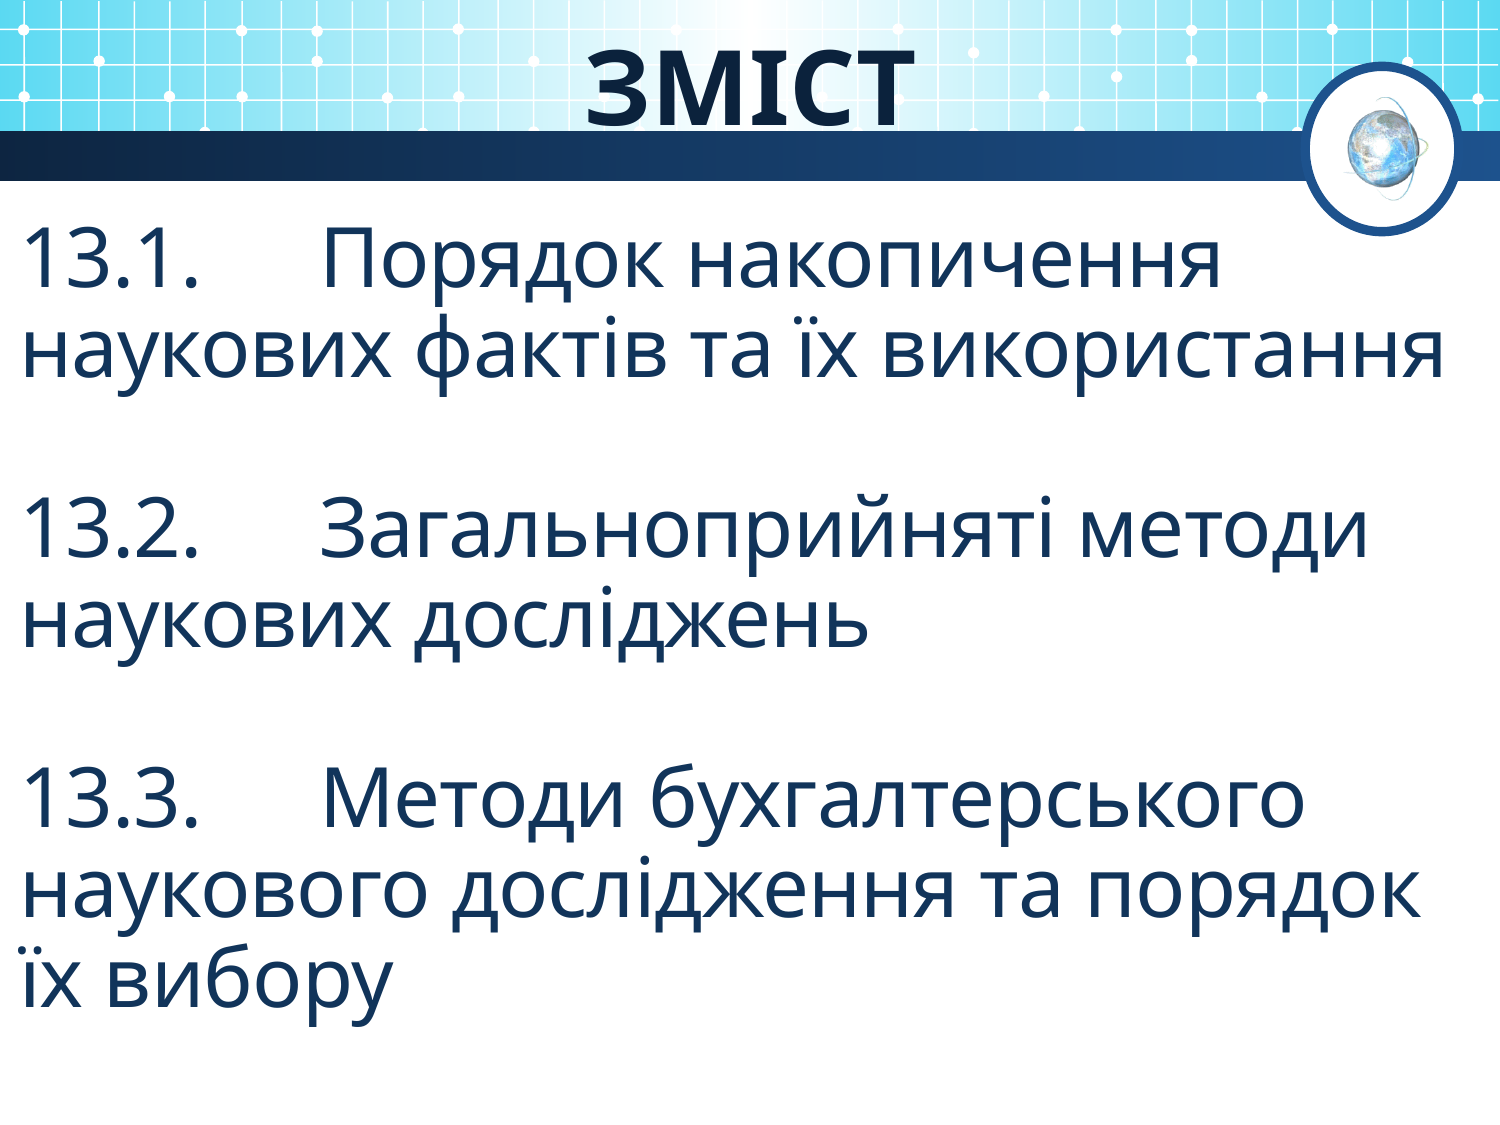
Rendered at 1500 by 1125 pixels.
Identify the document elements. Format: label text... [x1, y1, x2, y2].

list 13.1. Порядок накопичення наукових фактів та їх використання 13.2. Загальноприйняті методи наукових досліджень 13.3. Методи бухгалтерського наукового дослідження та порядок їх вибору [4, 208, 1500, 1106]
picture [1310, 99, 1454, 208]
title ЗМІСТ [64, 37, 1436, 130]
